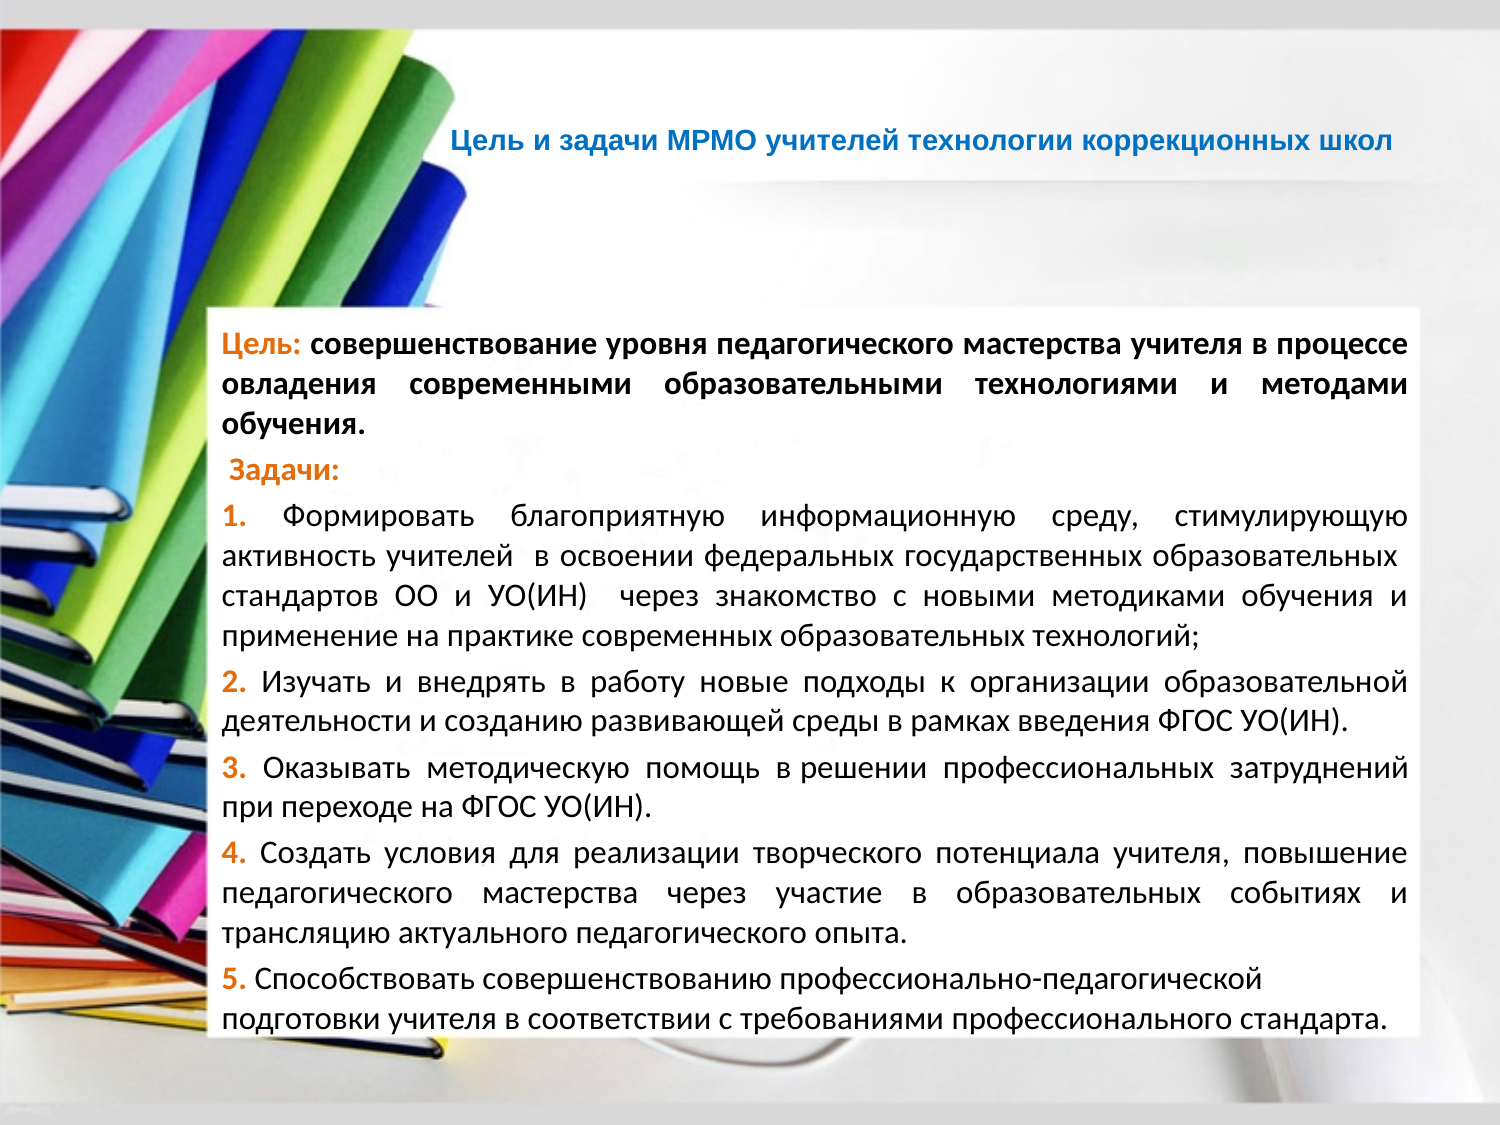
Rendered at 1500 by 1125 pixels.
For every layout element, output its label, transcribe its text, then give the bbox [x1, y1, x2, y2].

list Цель: совершенствование уровня педагогического мастерства учителя в процессе овладения современными образовательными технологиями и методами обучения. Задачи: 1. Формировать благоприятную информационную среду, стимулирующую активность учителей в освоении федеральных государственных образовательных стандартов ОО и УО(ИН) через знакомство с новыми методиками обучения и применение на практике современных образовательных технологий; 2. Изучать и внедрять в работу новые подходы к организации образовательной деятельности и созданию развивающей среды в рамках введения ФГОС УО(ИН). 3. Оказывать методическую помощь в решении профессиональных затруднений при переходе на ФГОС УО(ИН). 4. Создать условия для реализации творческого потенциала учителя, повышение педагогического мастерства через участие в образовательных событиях и трансляцию актуального педагогического опыта. 5. Способствовать совершенствованию профессионально-педагогической подготовки учителя в соответствии с требованиями профессионального стандарта. [206, 314, 1425, 1055]
title Цель и задачи МРМО учителей технологии коррекционных школ [419, 45, 1425, 233]
picture [0, 0, 1500, 1125]
